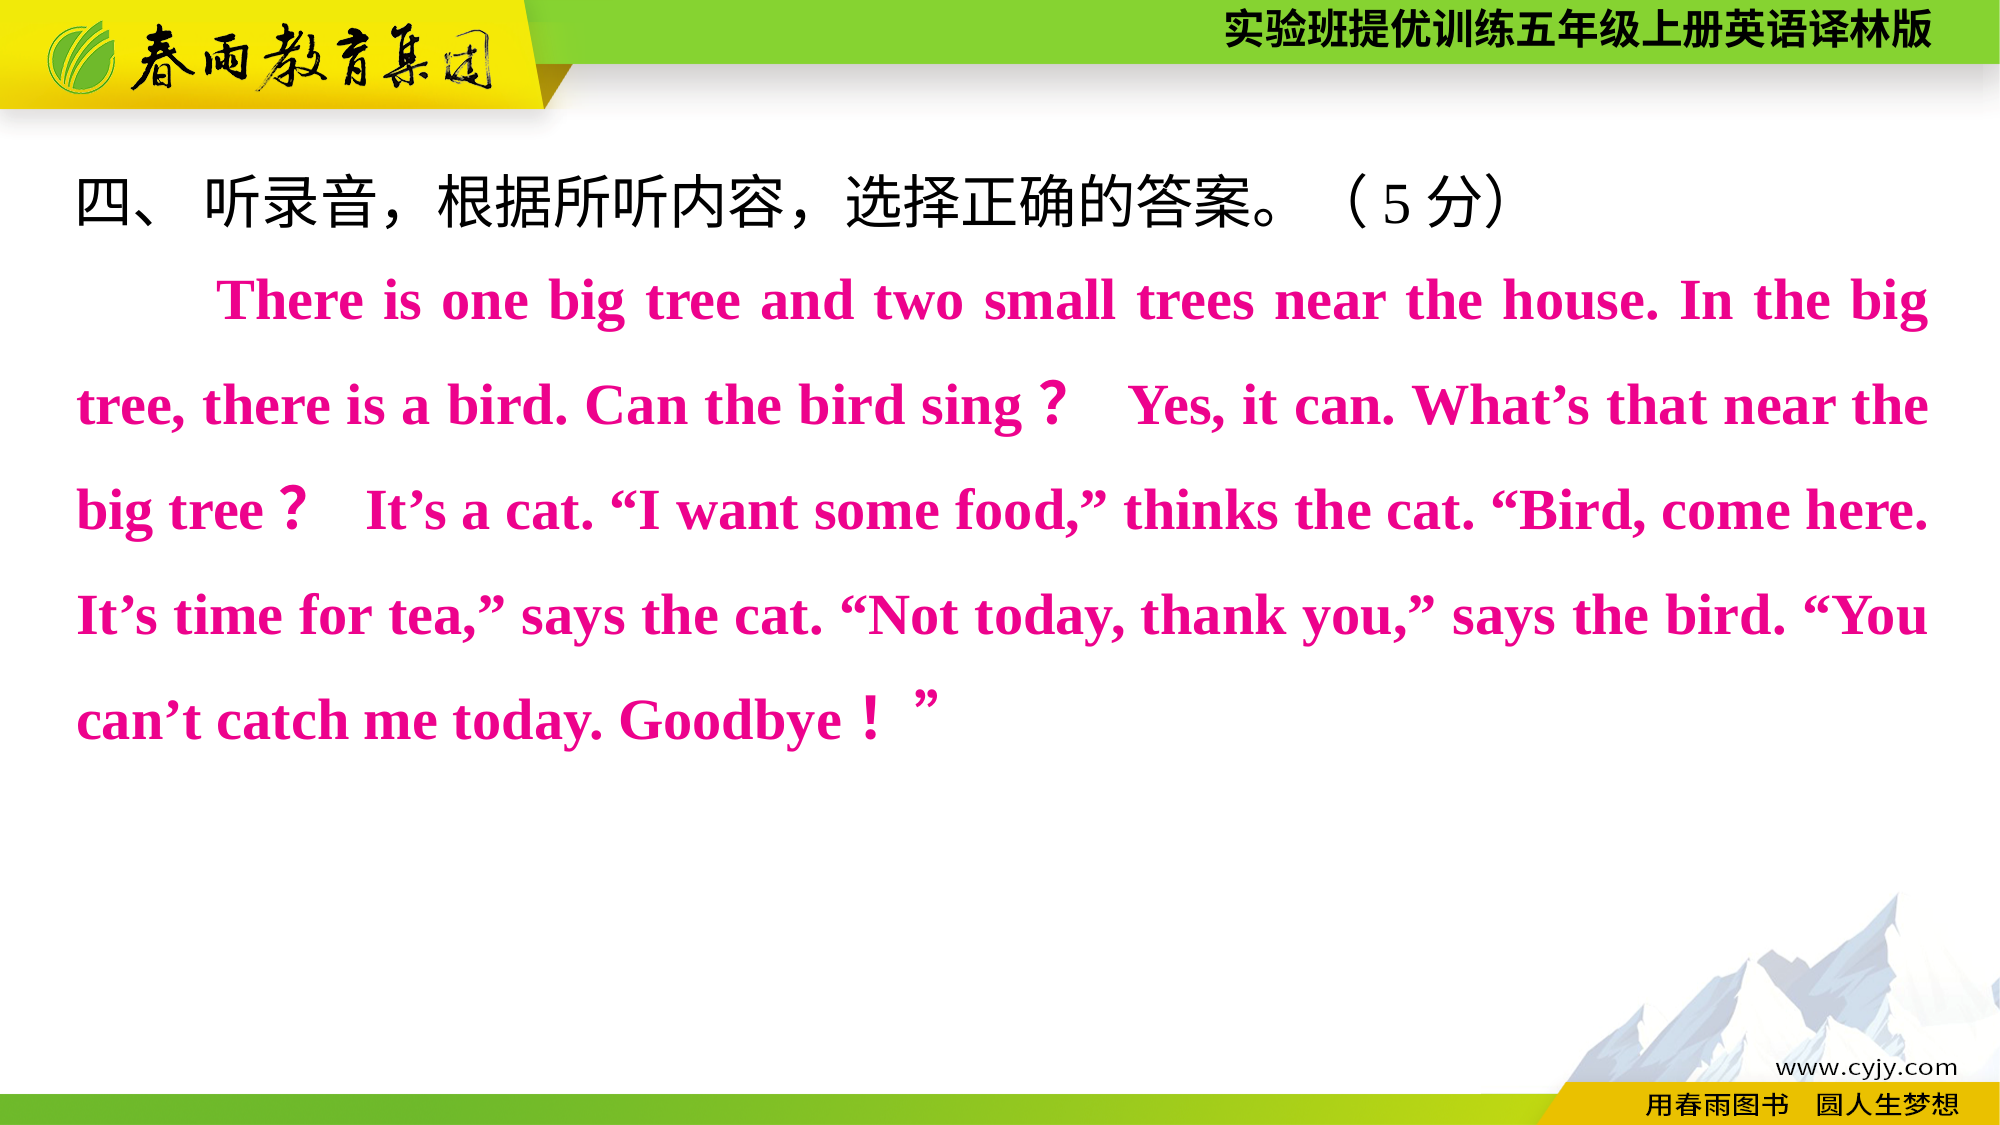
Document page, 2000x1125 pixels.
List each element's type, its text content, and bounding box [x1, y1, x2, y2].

text_box There is one big tree and two small trees near the house. In the big tree, there is a bird. Can the bird sing？ Yes, it can. What’s that near the big tree？ It’s a cat. “I want some food,” thinks the cat. “Bird, come here. It’s time for tea,” says the cat. “Not today, thank you,” says the bird. “You can’t catch me today. Goodbye！” [61, 218, 1946, 759]
picture [0, 0, 2000, 1125]
list 四、 听录音，根据所听内容，选择正确的答案。（5分） [59, 122, 1944, 231]
